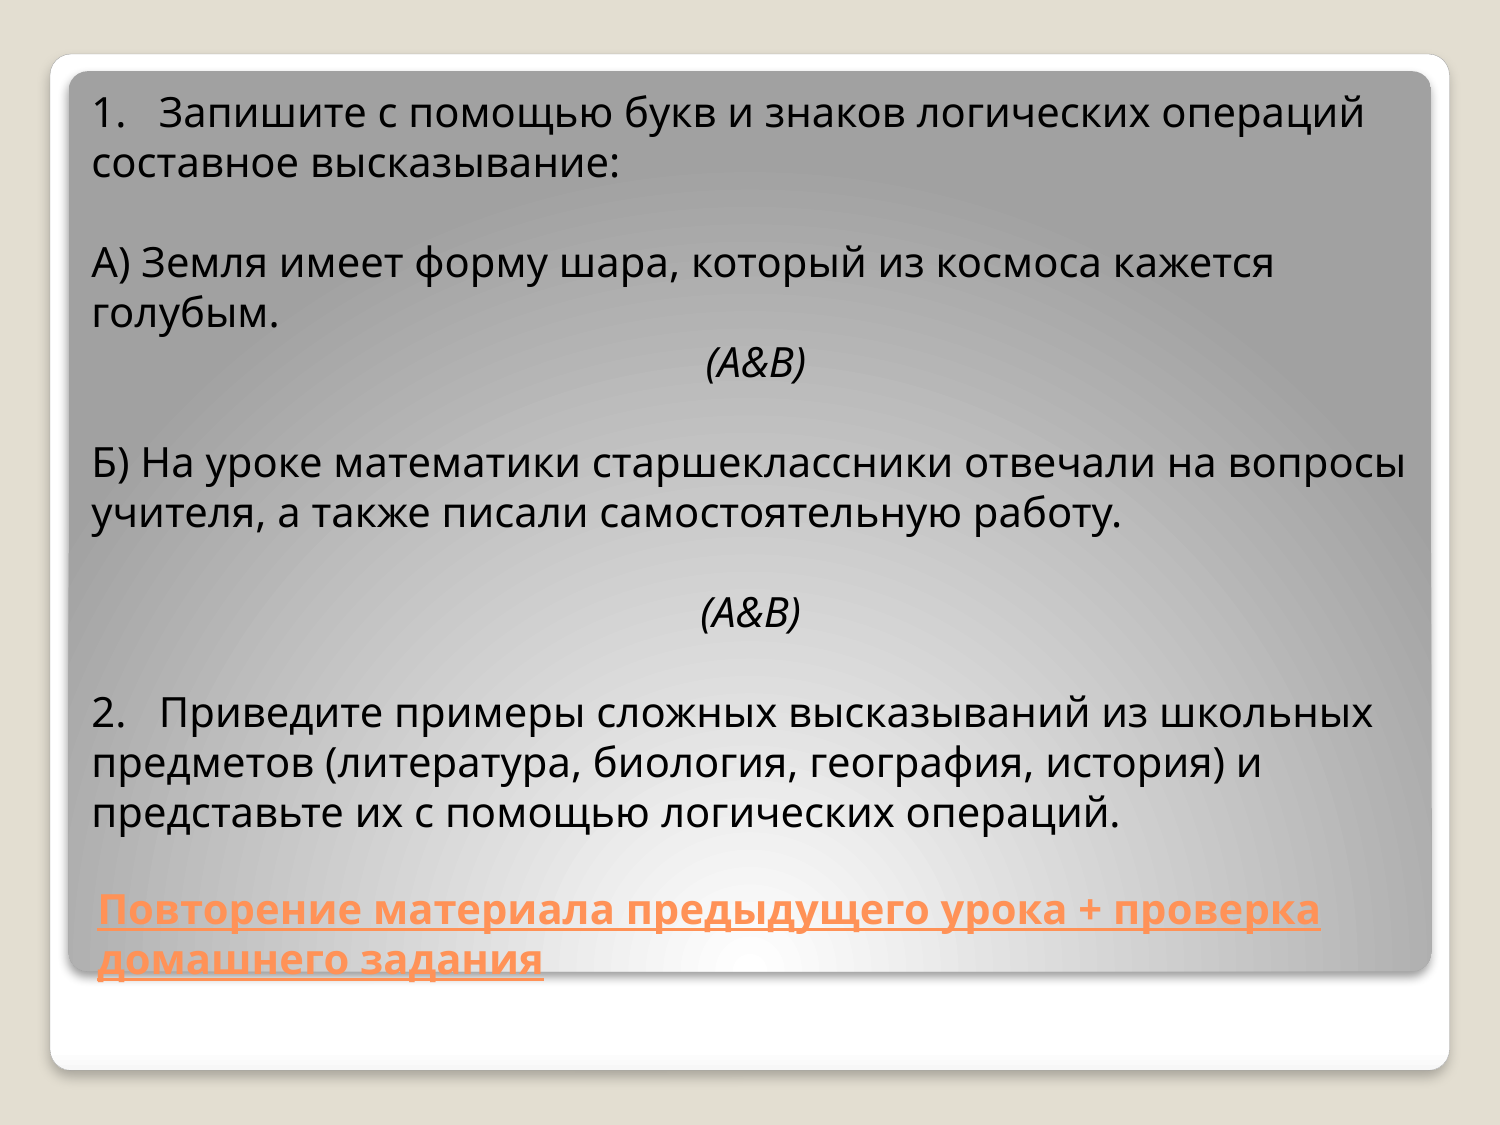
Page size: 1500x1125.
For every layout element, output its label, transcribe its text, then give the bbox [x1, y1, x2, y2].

text_box 1. Запишите с помощью букв и знаков логических операций составное высказывание: А) Земля имеет форму шара, который из космоса кажется голубым. (А&B) Б) На уроке математики старшеклассники отвечали на вопросы учителя, а также писали самостоятельную работу. (А&B) 2. Приведите примеры сложных высказываний из школьных предметов (литература, биология, география, история) и представьте их с помощью логических операций. [76, 78, 1436, 934]
title Повторение материала предыдущего урока + проверка домашнего задания [82, 934, 1425, 991]
